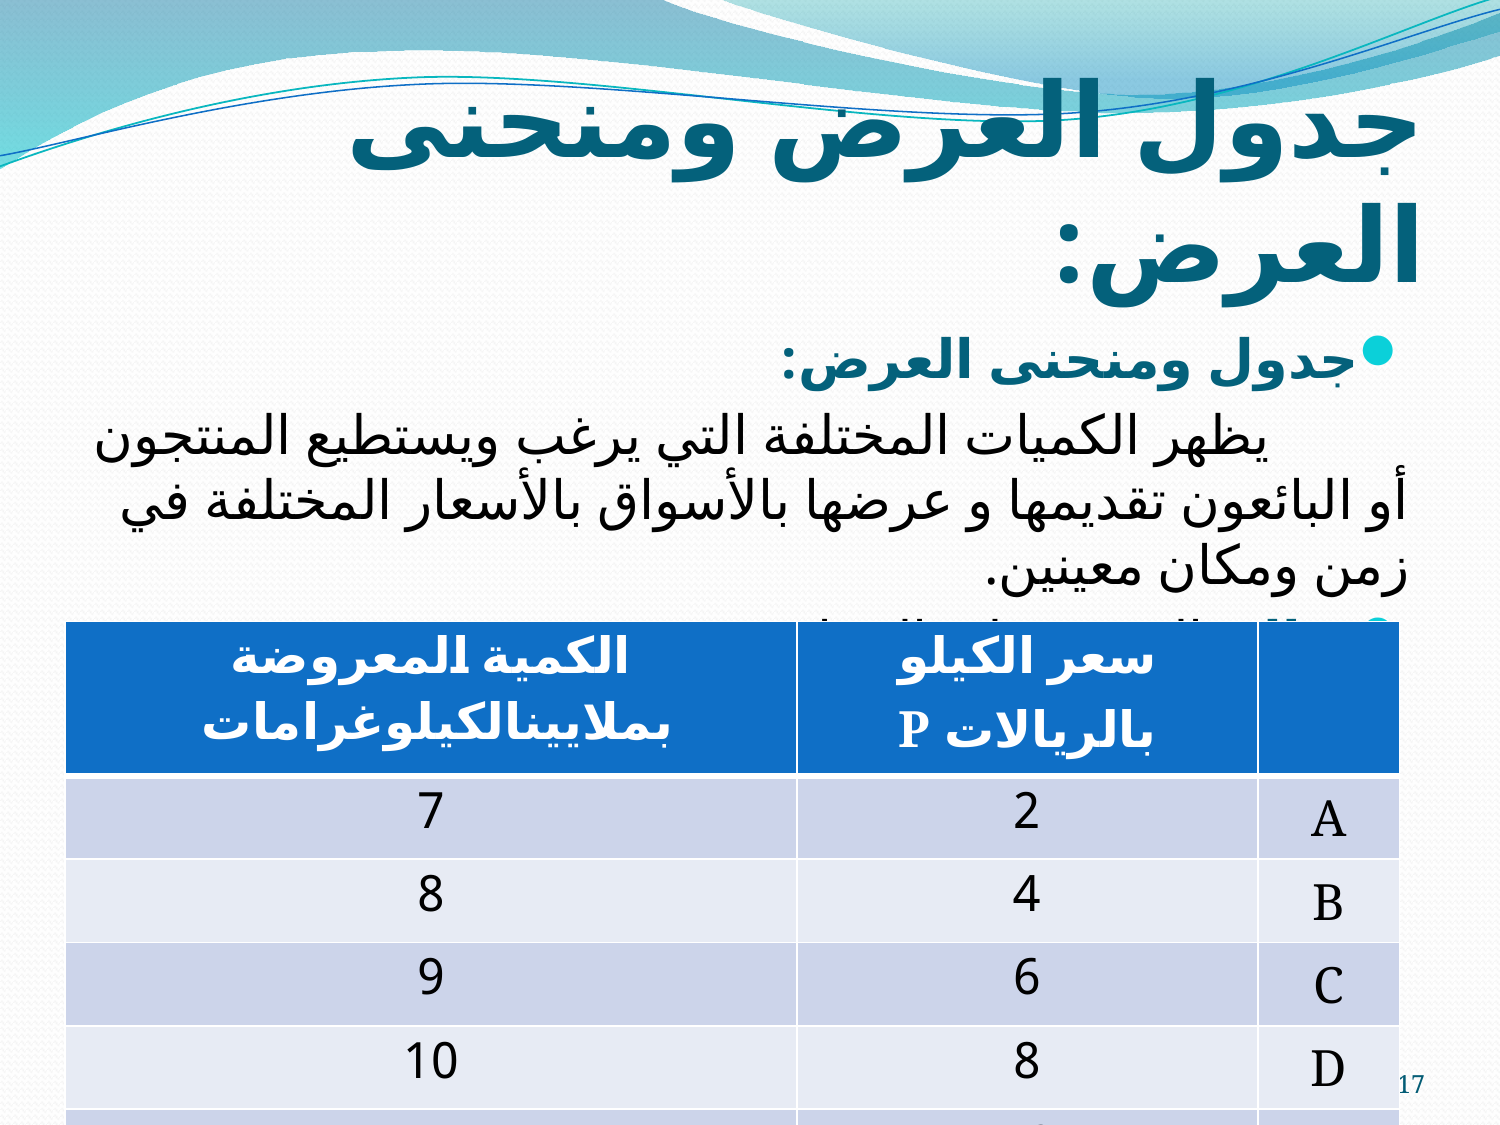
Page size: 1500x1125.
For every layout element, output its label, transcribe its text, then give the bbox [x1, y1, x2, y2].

slide_number 17 [1400, 1042, 1425, 1103]
list جدول ومنحنى العرض: يظهر الكميات المختلفة التي يرغب ويستطيع المنتجون أو البائعون تقديمها و عرضها بالأسواق بالأسعار المختلفة في زمن ومكان معينين. مثال: العرض على الدجاج. [75, 317, 1425, 1038]
title جدول العرض ومنحنى العرض: [75, 115, 1425, 303]
